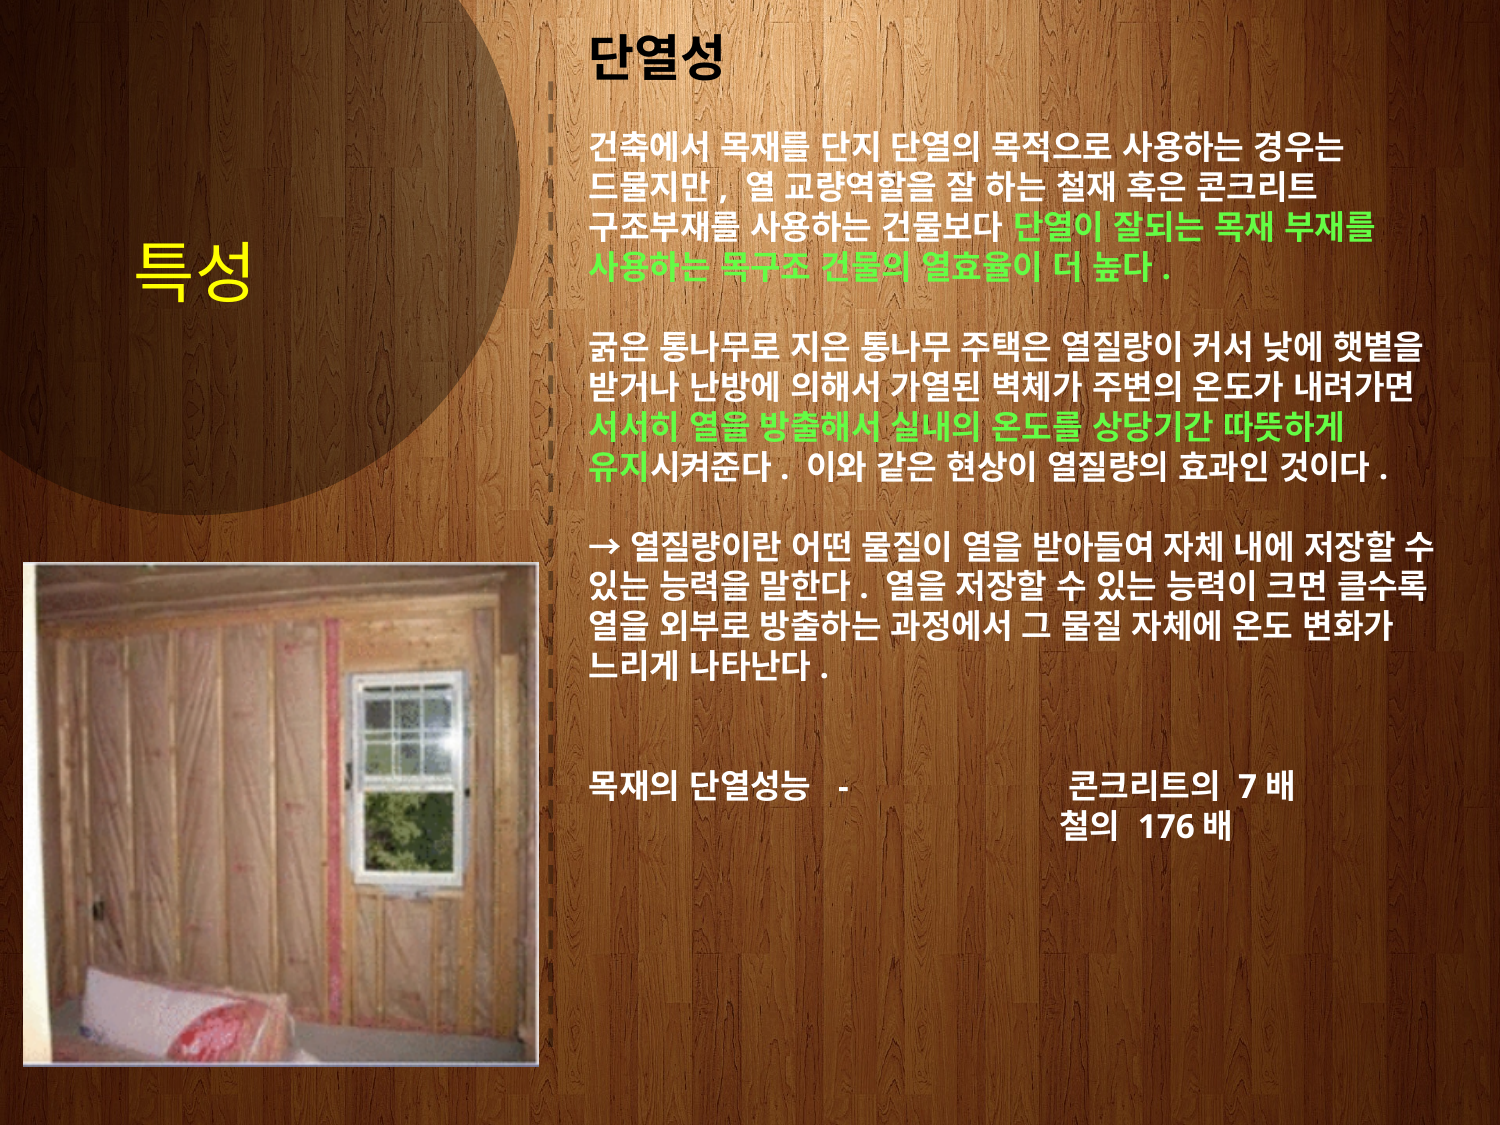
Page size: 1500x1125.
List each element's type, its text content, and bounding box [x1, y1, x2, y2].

picture [0, 0, 1500, 1125]
text_box 단열성 건축에서 목재를 단지 단열의 목적으로 사용하는 경우는 드물지만, 열 교량역할을 잘 하는 철재 혹은 콘크리트 구조부재를 사용하는 건물보다 단열이 잘되는 목재 부재를 사용하는 목구조 건물의 열효율이 더 높다. 굵은 통나무로 지은 통나무 주택은 열질량이 커서 낮에 햇볕을 받거나 난방에 의해서 가열된 벽체가 주변의 온도가 내려가면 서서히 열을 방출해서 실내의 온도를 상당기간 따뜻하게 유지시켜준다. 이와 같은 현상이 열질량의 효과인 것이다. →열질량이란 어떤 물질이 열을 받아들여 자체 내에 저장할 수 있는 능력을 말한다. 열을 저장할 수 있는 능력이 크면 클수록 열을 외부로 방출하는 과정에서 그 물질 자체에 온도 변화가 느리게 나타난다. 목재의 단열성능 - 벽돌의 6배 콘크리트의 7배 석재의 15배 철의 176배 [574, 19, 1465, 1063]
text_box PART 2 특성 [0, 0, 523, 518]
